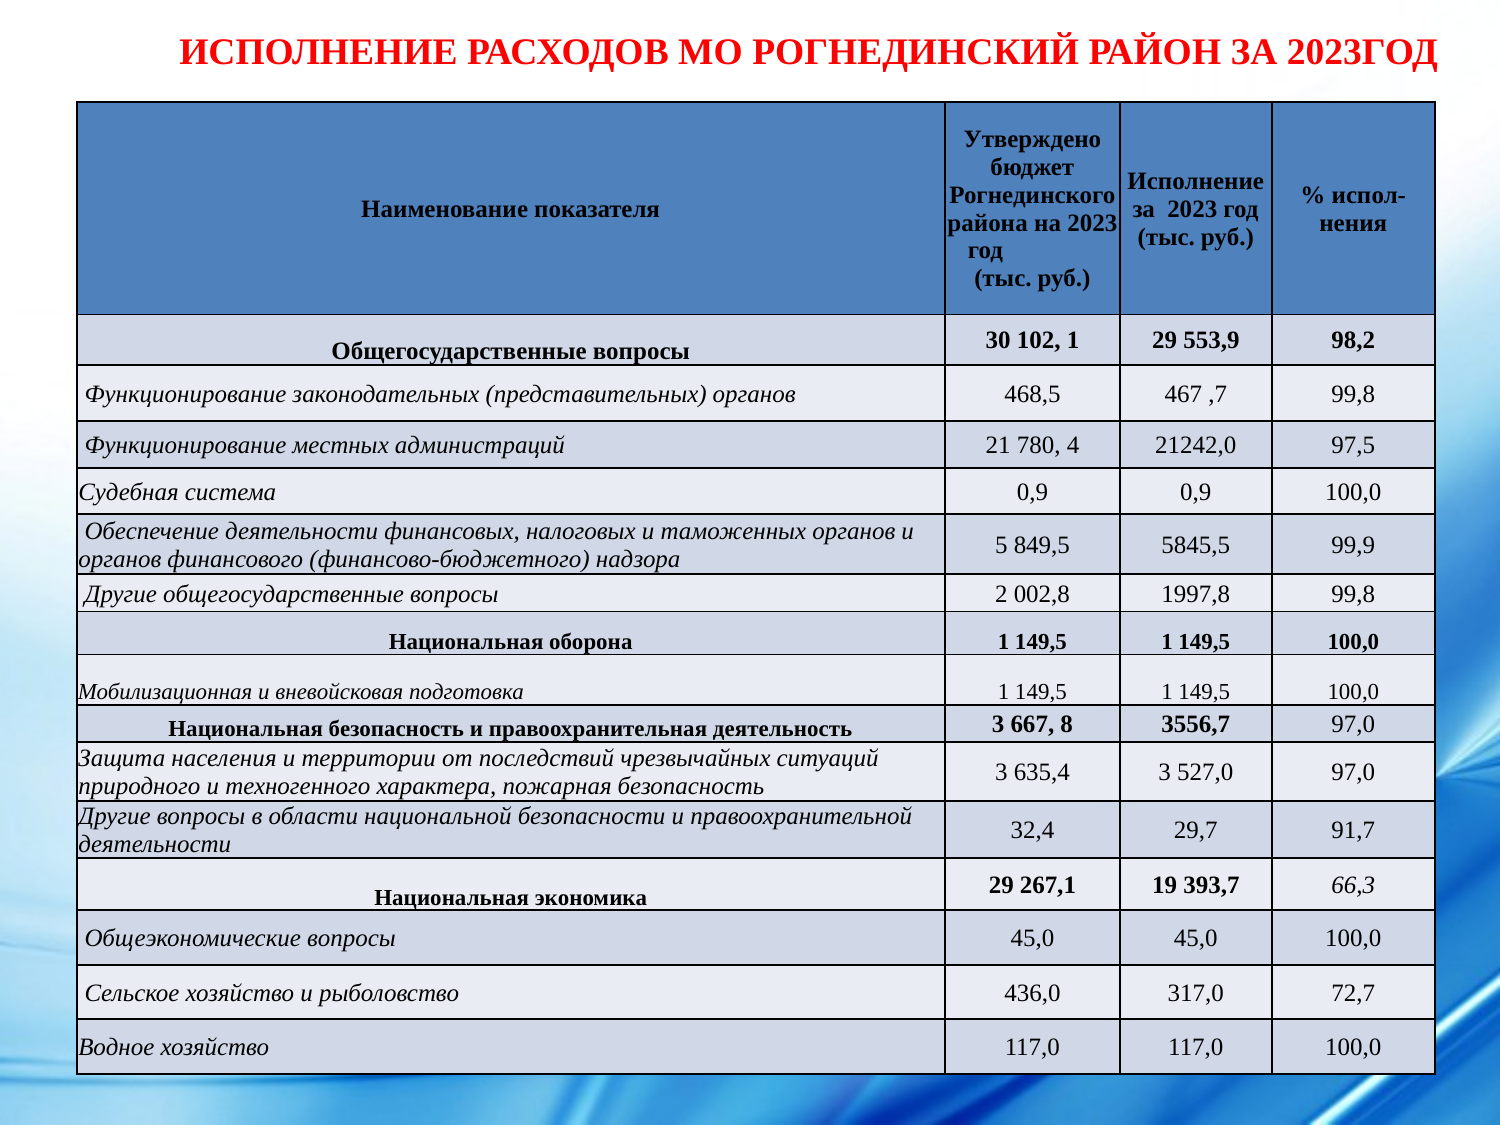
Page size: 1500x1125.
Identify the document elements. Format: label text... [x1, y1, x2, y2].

table_cell 3 527,0 [1121, 743, 1271, 800]
table_cell 468,5 [946, 366, 1119, 420]
table_cell 99,9 [1273, 515, 1434, 573]
table_cell Обеспечение деятельности финансовых, налоговых и таможенных органов и органов финансового (финансово-бюджетного) надзора [78, 515, 944, 573]
table_cell Другие общегосударственные вопросы [78, 575, 944, 611]
table_cell Защита населения и территории от последствий чрезвычайных ситуаций природного и техногенного характера, пожарная безопасность [78, 743, 944, 800]
table_cell Судебная система [78, 469, 944, 513]
table_cell 99,8 [1273, 575, 1434, 611]
table_header Наименование показателя [78, 103, 944, 314]
table_cell 97,0 [1273, 743, 1434, 800]
table_cell Национальная безопасность и правоохранительная деятельность [78, 706, 944, 741]
table_cell 29,7 [1121, 802, 1271, 857]
table_cell Другие вопросы в области национальной безопасности и правоохранительной деятельности [78, 802, 944, 857]
table_cell 0,9 [1121, 469, 1271, 513]
table_cell 100,0 [1273, 1020, 1434, 1073]
table_cell 21 780, 4 [946, 422, 1119, 467]
table_cell 66,3 [1273, 859, 1434, 909]
table_cell 436,0 [946, 966, 1119, 1018]
table_cell 100,0 [1273, 469, 1434, 513]
table_cell 117,0 [946, 1020, 1119, 1073]
table_cell 45,0 [946, 911, 1119, 964]
table_cell 5 849,5 [946, 515, 1119, 573]
table_header Исполнение за 2023 год (тыс. руб.) [1121, 103, 1271, 314]
table_cell 3556,7 [1121, 706, 1271, 741]
table_cell 1 149,5 [946, 655, 1119, 704]
table_cell 99,8 [1273, 366, 1434, 420]
table_cell Национальная оборона [78, 612, 944, 654]
table_cell Водное хозяйство [78, 1020, 944, 1073]
picture [0, 0, 1500, 1125]
table_cell 117,0 [1121, 1020, 1271, 1073]
table_cell 21242,0 [1121, 422, 1271, 467]
table_cell 5845,5 [1121, 515, 1271, 573]
table_header % испол-нения [1273, 103, 1434, 314]
table_cell 72,7 [1273, 966, 1434, 1018]
table_cell 100,0 [1273, 612, 1434, 654]
table_cell 3 667, 8 [946, 706, 1119, 741]
table_cell 100,0 [1273, 911, 1434, 964]
table_cell Функционирование местных администраций [78, 422, 944, 467]
table_cell 467 ,7 [1121, 366, 1271, 420]
table_header Утверждено бюджет Рогнединского района на 2023 год (тыс. руб.) [946, 103, 1119, 314]
table_cell 91,7 [1273, 802, 1434, 857]
table_cell 2 002,8 [946, 575, 1119, 611]
table_cell 30 102, 1 [946, 315, 1119, 364]
table_cell Функционирование законодательных (представительных) органов [78, 366, 944, 420]
table_cell 97,5 [1273, 422, 1434, 467]
table_cell 29 553,9 [1121, 315, 1271, 364]
table_cell Мобилизационная и вневойсковая подготовка [78, 655, 944, 704]
table_cell 100,0 [1273, 655, 1434, 704]
table_cell 19 393,7 [1121, 859, 1271, 909]
table_cell Общегосударственные вопросы [78, 315, 944, 364]
table_cell Национальная экономика [78, 859, 944, 909]
title Исполнение расходов МО Рогнединский район за 2023год [147, 19, 1471, 90]
table_cell 1 149,5 [946, 612, 1119, 654]
table_cell 1997,8 [1121, 575, 1271, 611]
table_cell 317,0 [1121, 966, 1271, 1018]
table_cell 0,9 [946, 469, 1119, 513]
table_cell 3 635,4 [946, 743, 1119, 800]
table_cell 29 267,1 [946, 859, 1119, 909]
table_cell 98,2 [1273, 315, 1434, 364]
table_cell 1 149,5 [1121, 655, 1271, 704]
table_cell 97,0 [1273, 706, 1434, 741]
table_cell Сельское хозяйство и рыболовство [78, 966, 944, 1018]
table_cell 1 149,5 [1121, 612, 1271, 654]
table_cell 32,4 [946, 802, 1119, 857]
table_cell Общеэкономические вопросы [78, 911, 944, 964]
table_cell 45,0 [1121, 911, 1271, 964]
